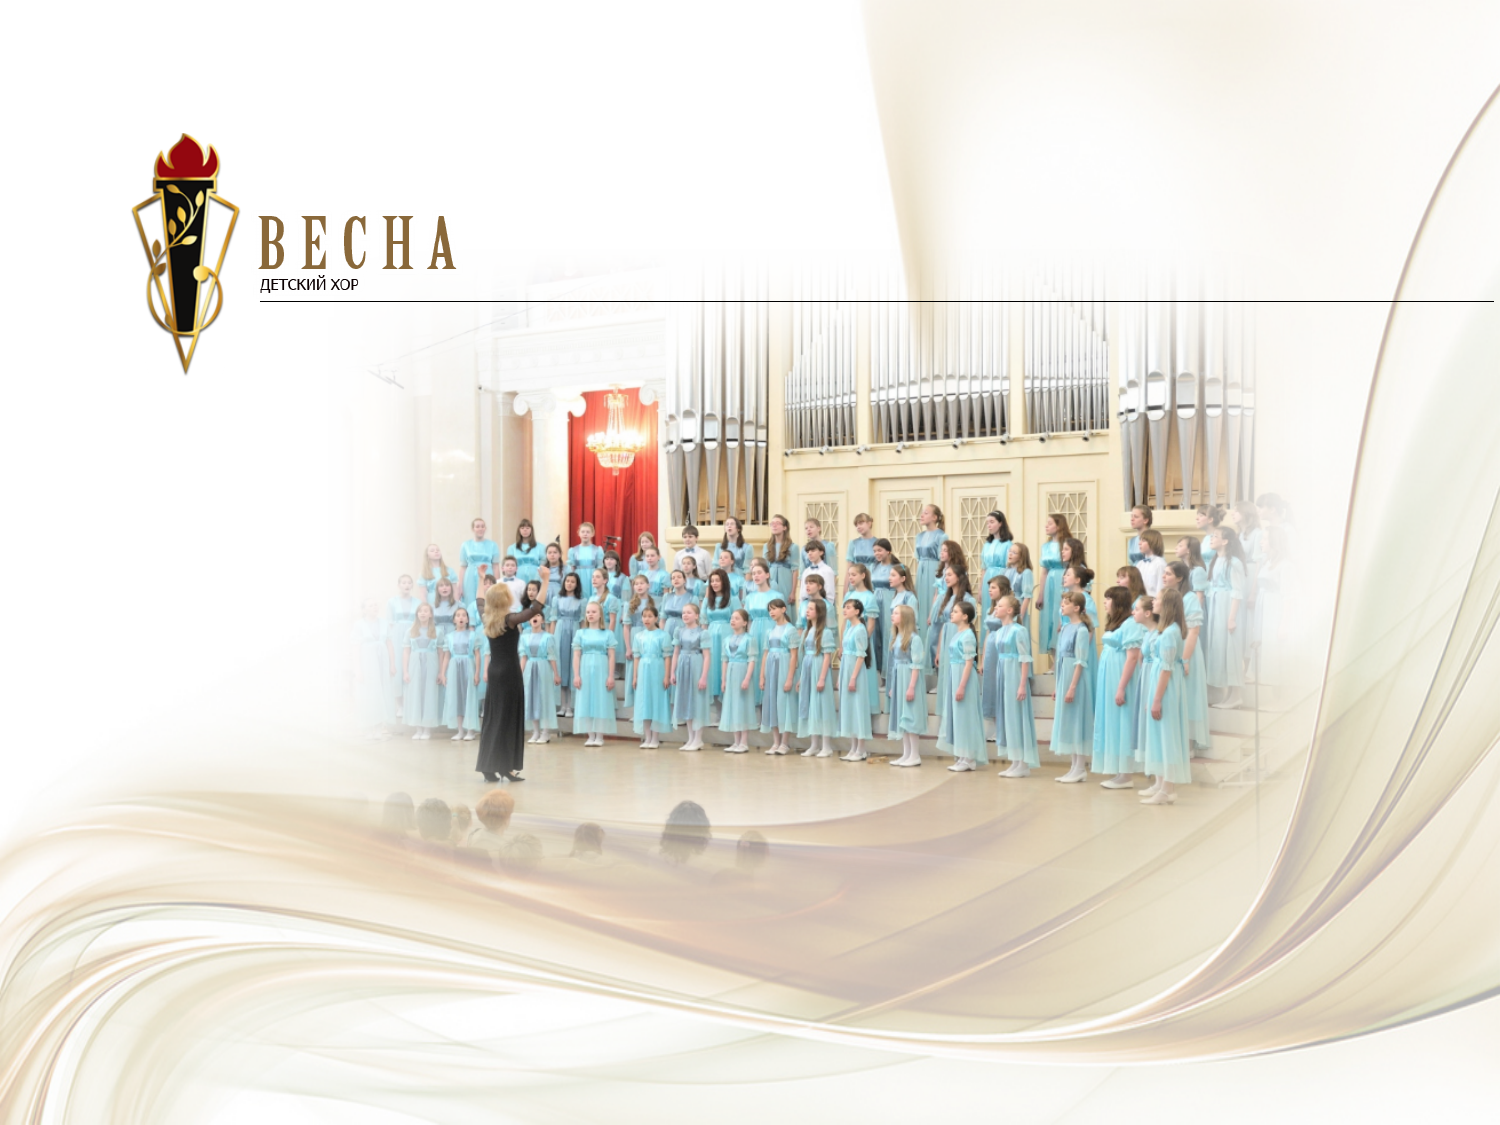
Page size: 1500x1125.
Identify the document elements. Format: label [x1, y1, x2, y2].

picture [324, 302, 1318, 906]
picture [111, 121, 1318, 386]
